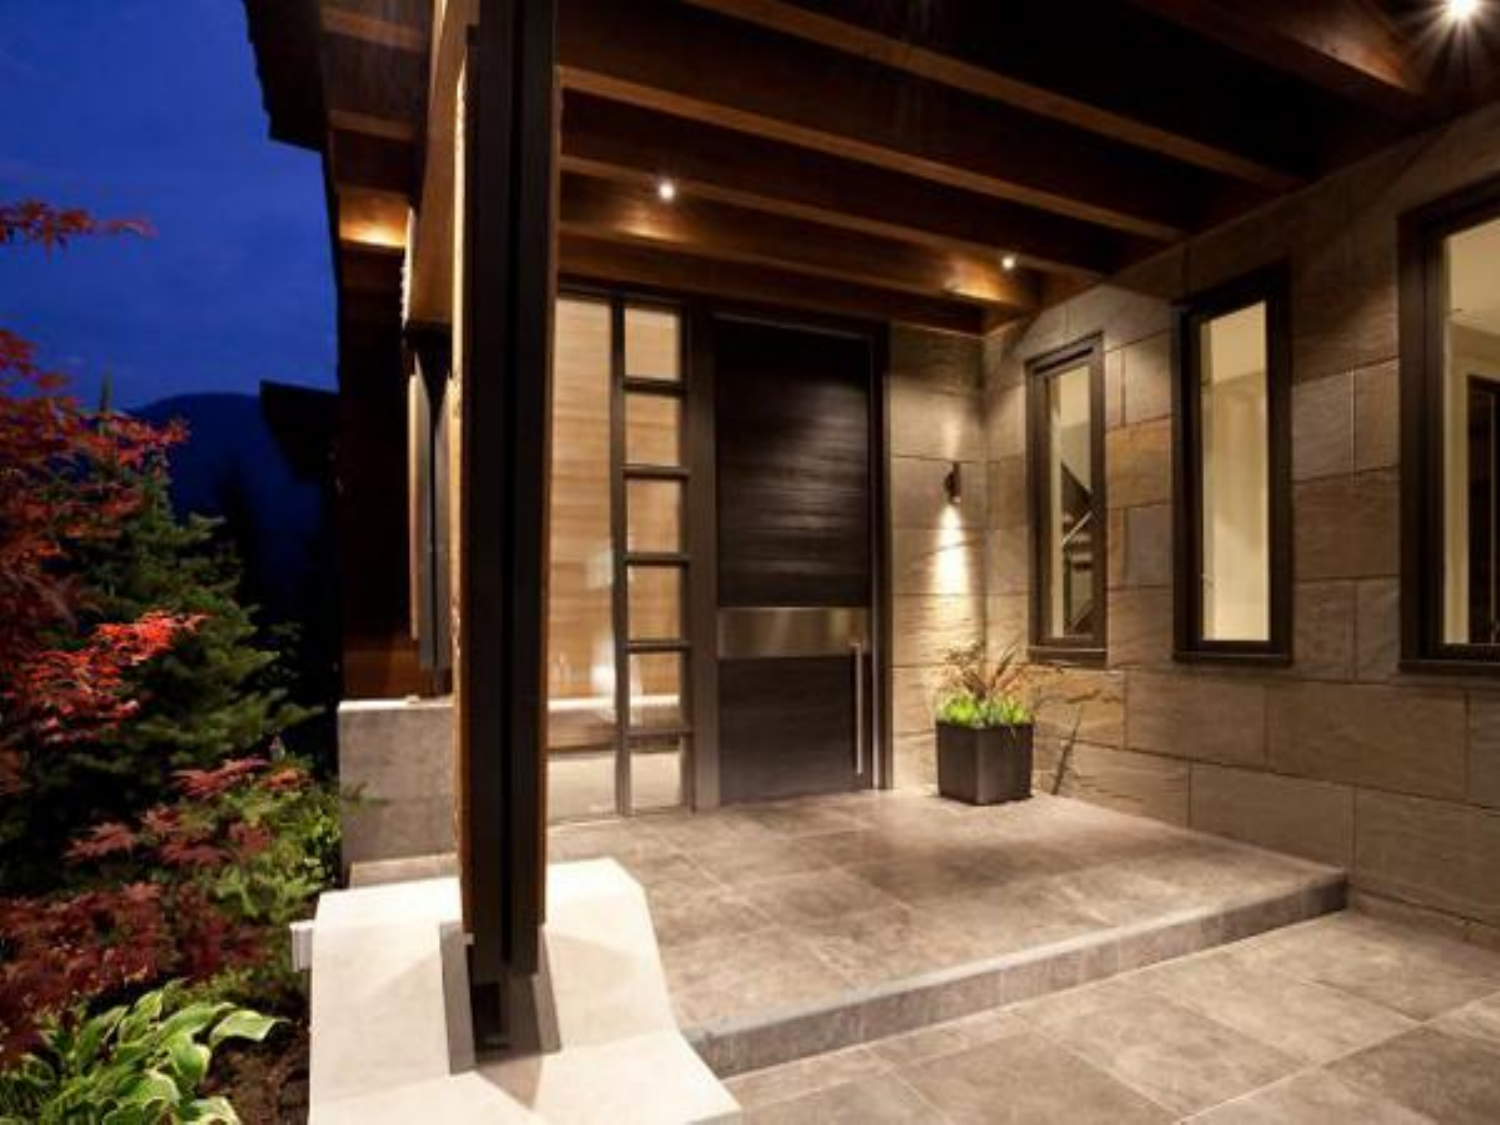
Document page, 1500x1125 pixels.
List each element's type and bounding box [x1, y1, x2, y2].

text_box [0, 0, 1500, 1125]
